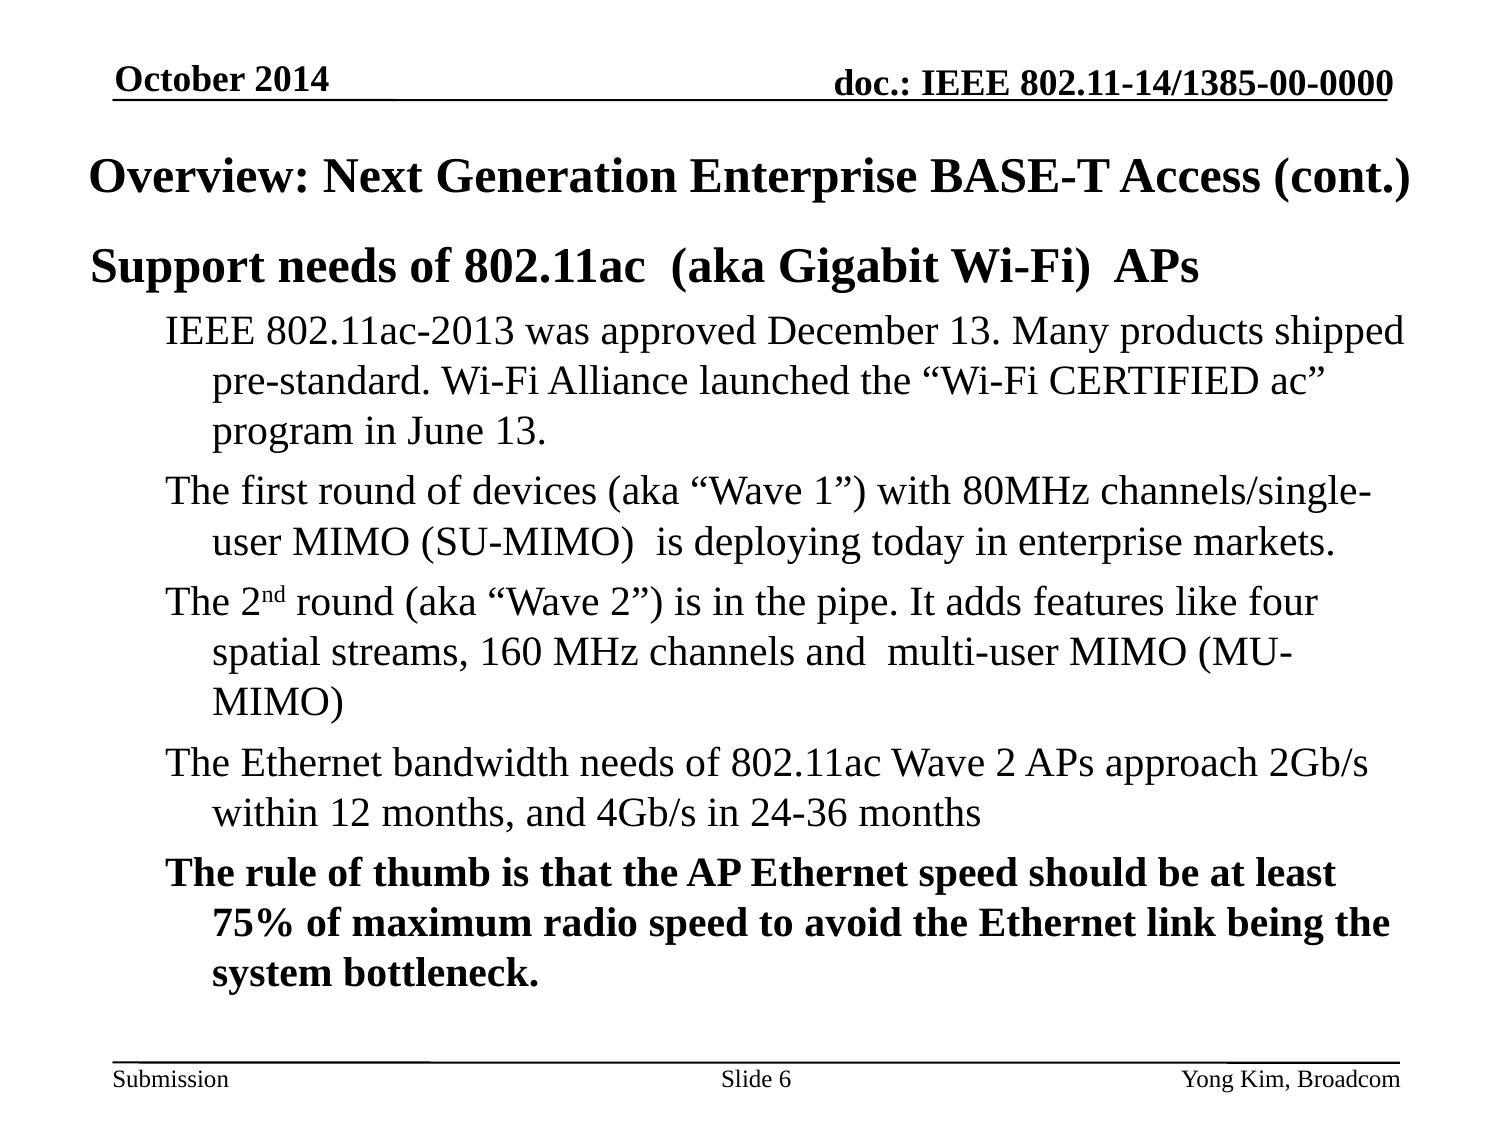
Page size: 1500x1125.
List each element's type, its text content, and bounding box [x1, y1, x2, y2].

list Support needs of 802.11ac (aka Gigabit Wi-Fi) APs IEEE 802.11ac-2013 was approved December 13. Many products shipped pre-standard. Wi-Fi Alliance launched the “Wi-Fi CERTIFIED ac” program in June 13. The first round of devices (aka “Wave 1”) with 80MHz channels/single-user MIMO (SU-MIMO) is deploying today in enterprise markets. The 2nd round (aka “Wave 2”) is in the pipe. It adds features like four spatial streams, 160 MHz channels and multi-user MIMO (MU-MIMO) The Ethernet bandwidth needs of 802.11ac Wave 2 APs approach 2Gb/s within 12 months, and 4Gb/s in 24-36 months The rule of thumb is that the AP Ethernet speed should be at least 75% of maximum radio speed to avoid the Ethernet link being the system bottleneck. [74, 224, 1426, 1001]
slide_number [114, 54, 423, 100]
footer Yong Kim, Broadcom [878, 1061, 1402, 1093]
title Overview: Next Generation Enterprise BASE-T Access (cont.) [49, 112, 1451, 233]
slide_number Slide 6 [712, 1061, 800, 1123]
